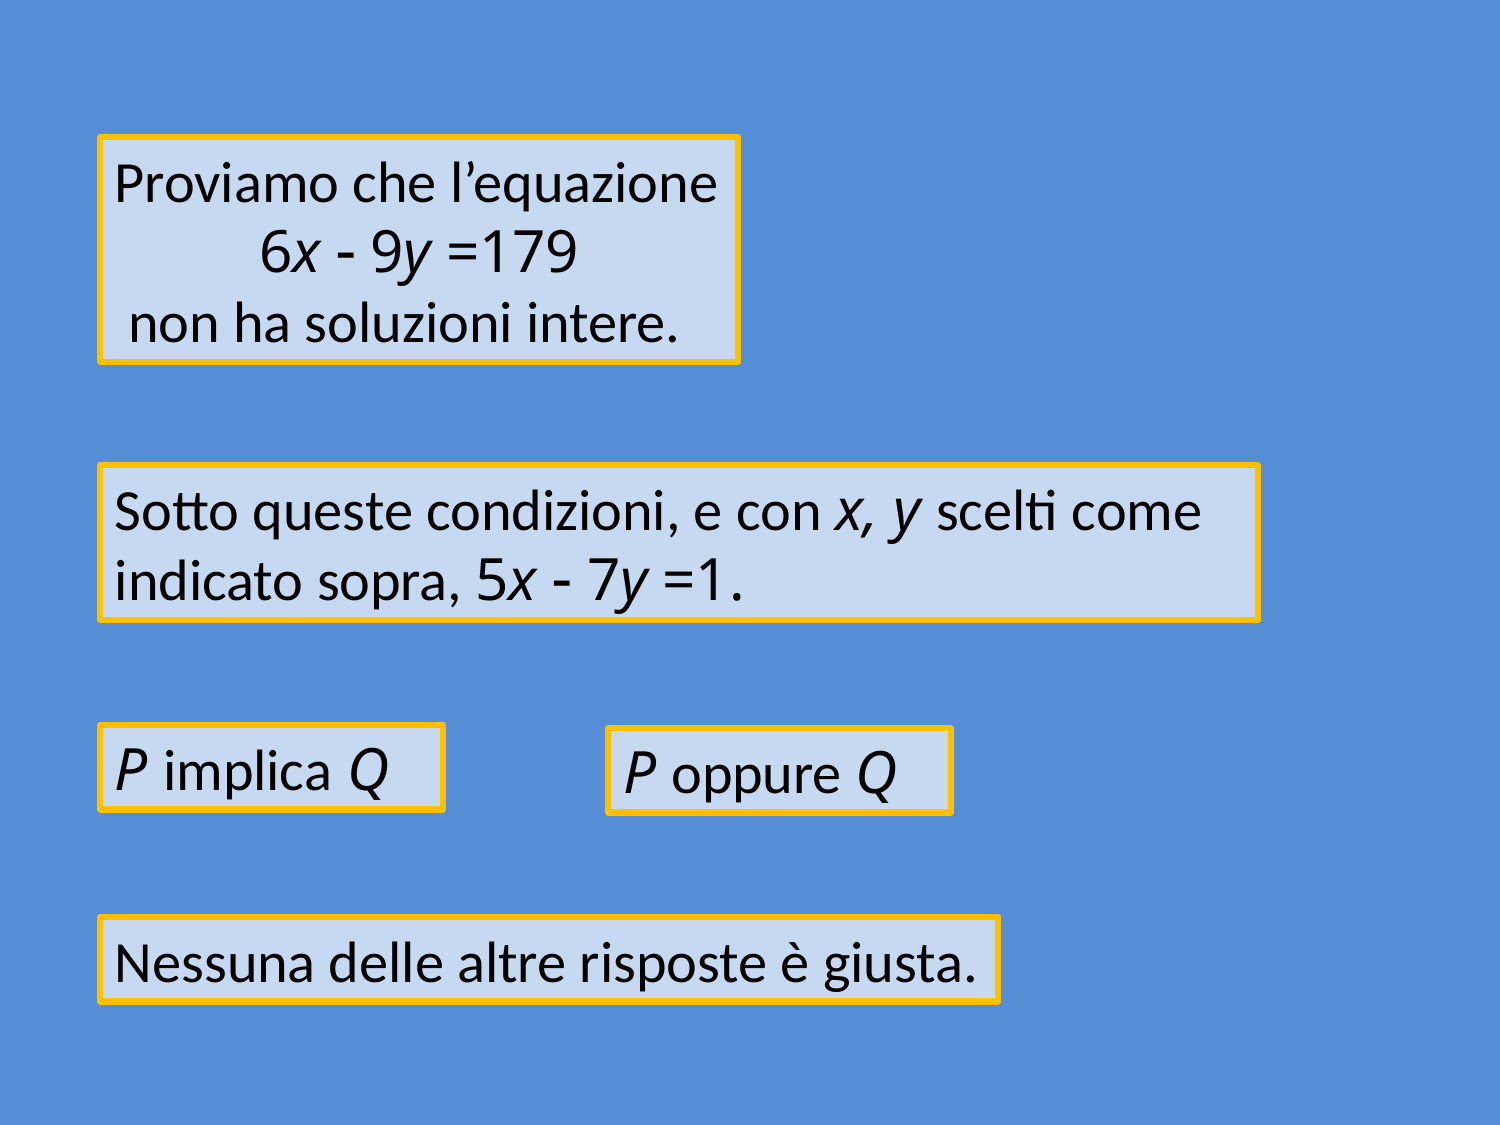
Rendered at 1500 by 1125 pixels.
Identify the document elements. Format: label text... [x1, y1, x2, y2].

text_box Proviamo che l’equazione 6x  9y =179 non ha soluzioni intere. [100, 137, 739, 362]
text_box Sotto queste condizioni, e con x, y scelti come indicato sopra, 5x  7y =1. [100, 464, 1258, 620]
text_box Nessuna delle altre risposte è giusta. [100, 916, 998, 1002]
text_box P oppure Q [608, 727, 951, 813]
text_box P implica Q [100, 724, 443, 810]
